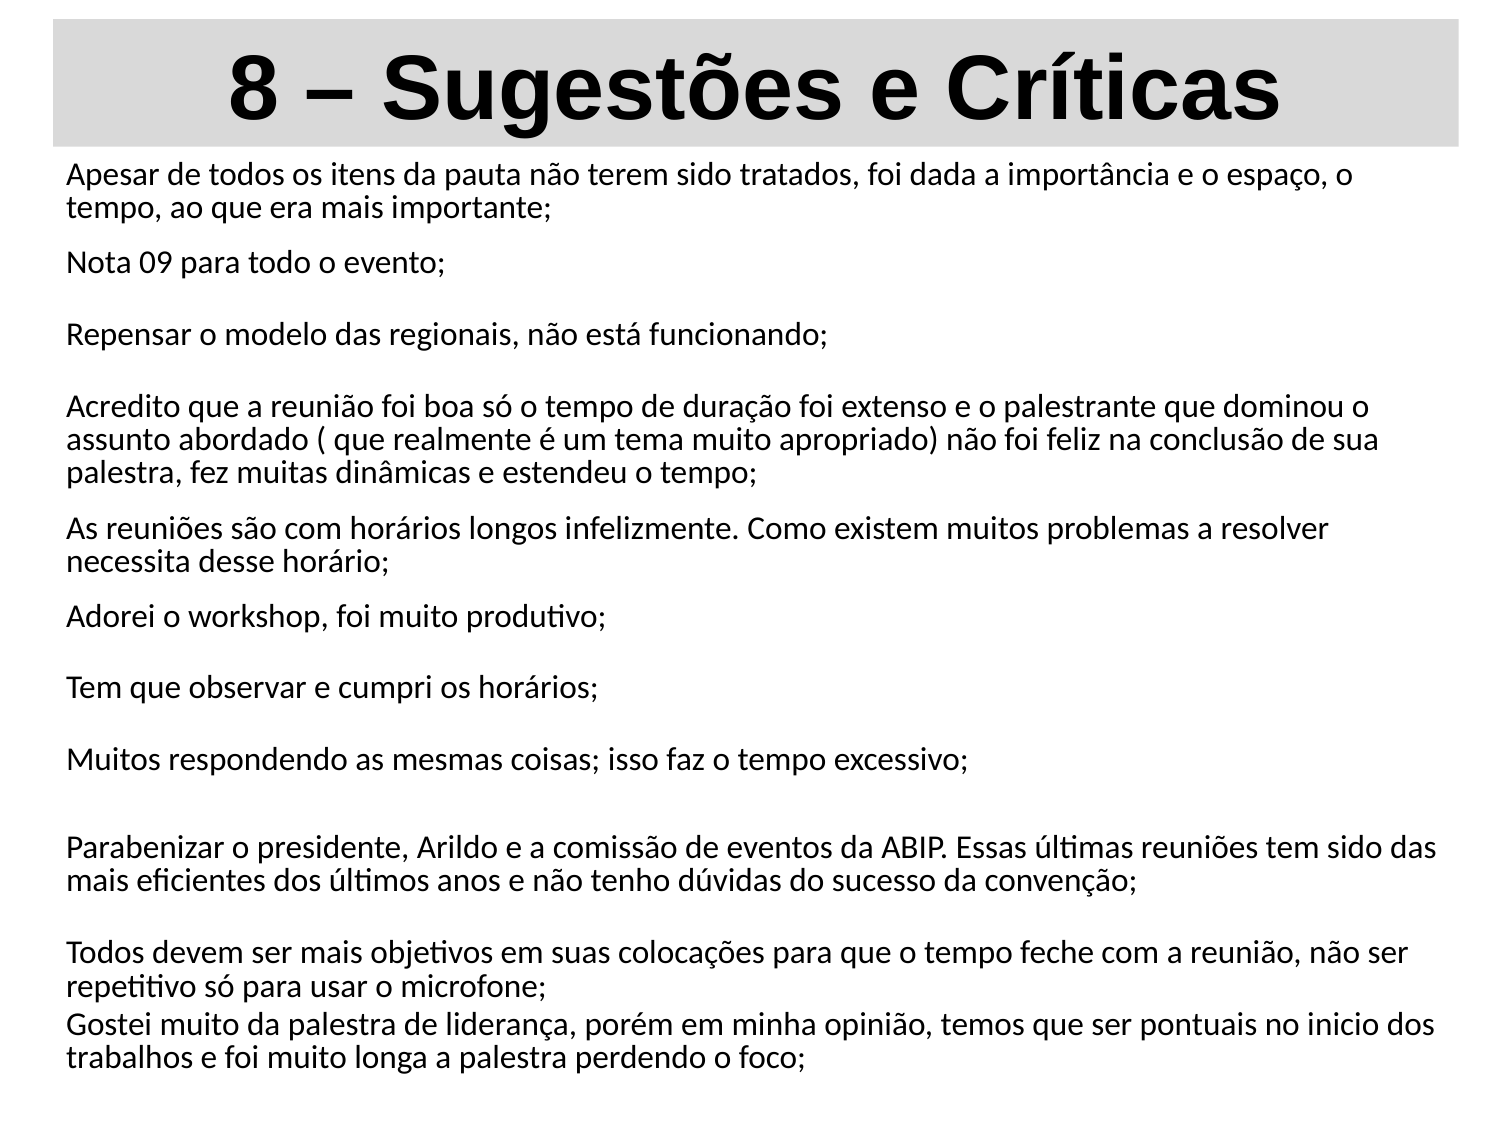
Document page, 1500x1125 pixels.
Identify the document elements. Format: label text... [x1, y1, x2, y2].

title 8 – Sugestões e Críticas [53, 19, 1459, 147]
table_cell Nota 09 para todo o evento; [66, 230, 1446, 300]
table_header Apesar de todos os itens da pauta não terem sido tratados, foi dada a importância e o espaço, o tempo, ao que era mais importante; [66, 159, 1446, 228]
table_cell Acredito que a reunião foi boa só o tempo de duração foi extenso e o palestrante que dominou o assunto abordado ( que realmente é um tema muito apropriado) não foi feliz na conclusão de sua palestra, fez muitas dinâmicas e estendeu o tempo; [66, 373, 1446, 510]
table_cell Gostei muito da palestra de liderança, porém em minha opinião, temos que ser pontuais no inicio dos trabalhos e foi muito longa a palestra perdendo o foco; [66, 1008, 1446, 1078]
table_cell As reuniões são com horários longos infelizmente. Como existem muitos problemas a resolver necessita desse horário; [66, 512, 1446, 582]
table_cell Parabenizar o presidente, Arildo e a comissão de eventos da ABIP. Essas últimas reuniões tem sido das mais eficientes dos últimos anos e não tenho dúvidas do sucesso da convenção; [66, 798, 1446, 935]
table_cell Repensar o modelo das regionais, não está funcionando; [66, 301, 1446, 371]
table_cell Tem que observar e cumpri os horários; [66, 655, 1446, 724]
table_cell Adorei o workshop, foi muito produtivo; [66, 583, 1446, 653]
table_cell Muitos respondendo as mesmas coisas; isso faz o tempo excessivo; [66, 726, 1446, 796]
table_cell Todos devem ser mais objetivos em suas colocações para que o tempo feche com a reunião, não ser repetitivo só para usar o microfone; [66, 937, 1446, 1006]
